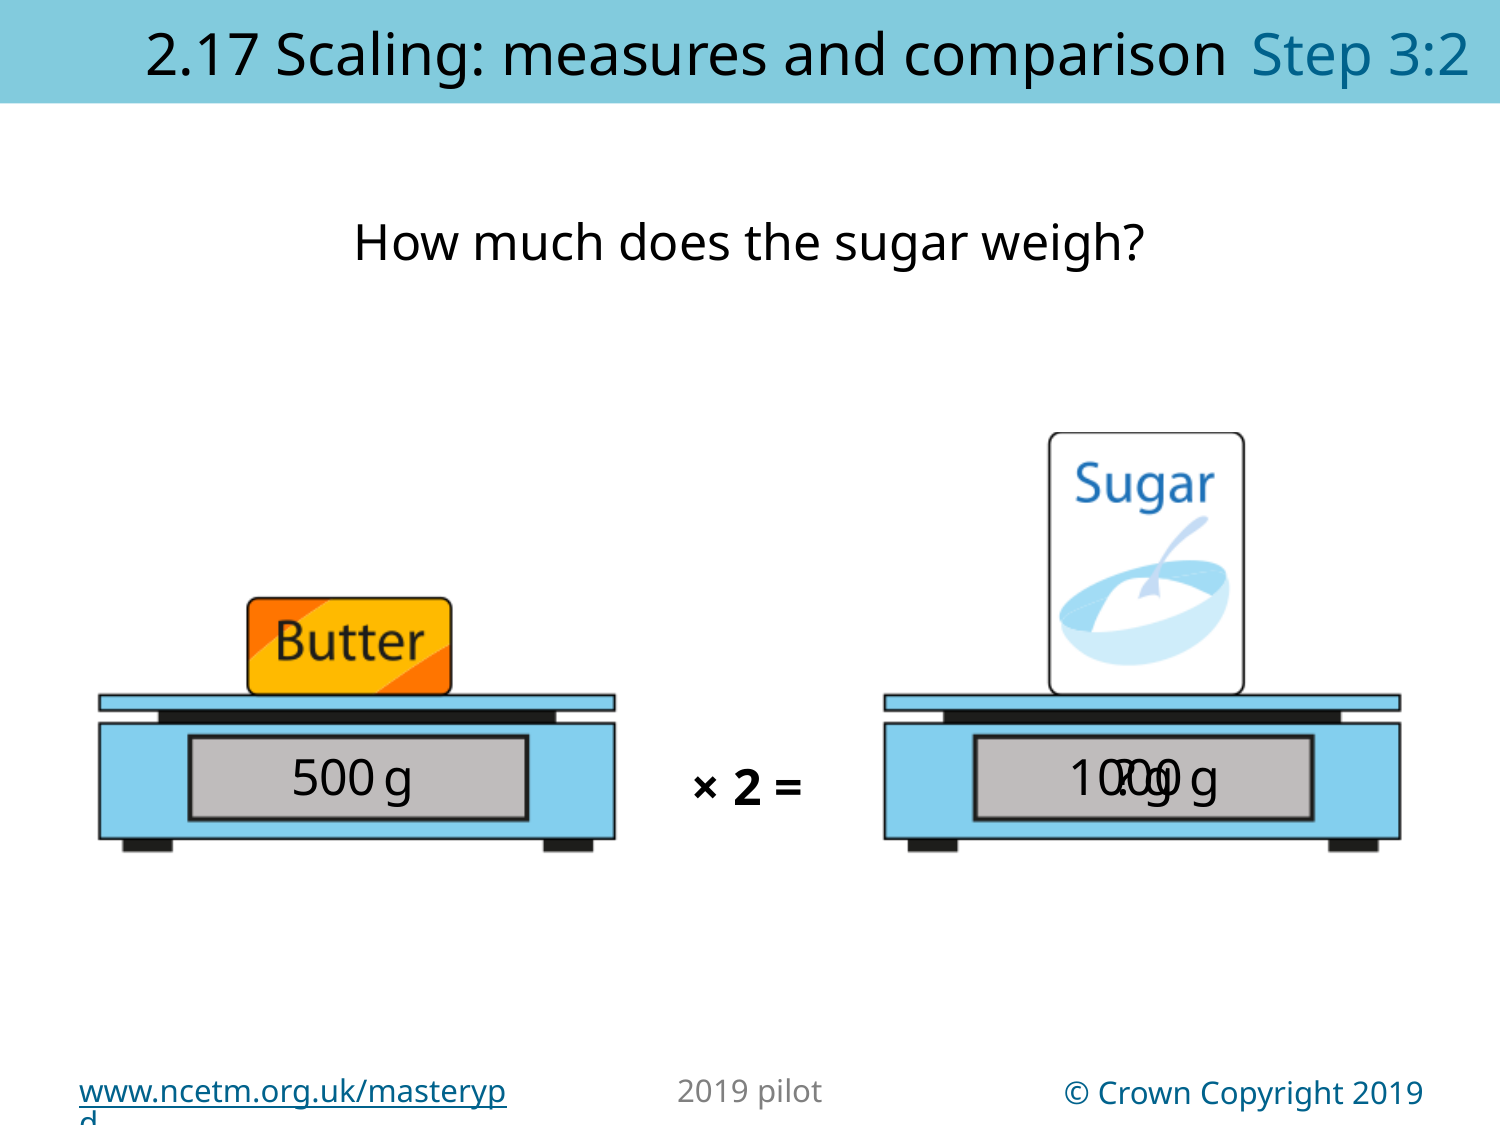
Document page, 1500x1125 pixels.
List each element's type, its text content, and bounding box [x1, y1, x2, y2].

list 2.17 Scaling: measures and comparison Step 3:2 [0, 0, 1500, 104]
picture [95, 431, 1405, 873]
text_box How much does the sugar weigh? [338, 202, 1162, 278]
